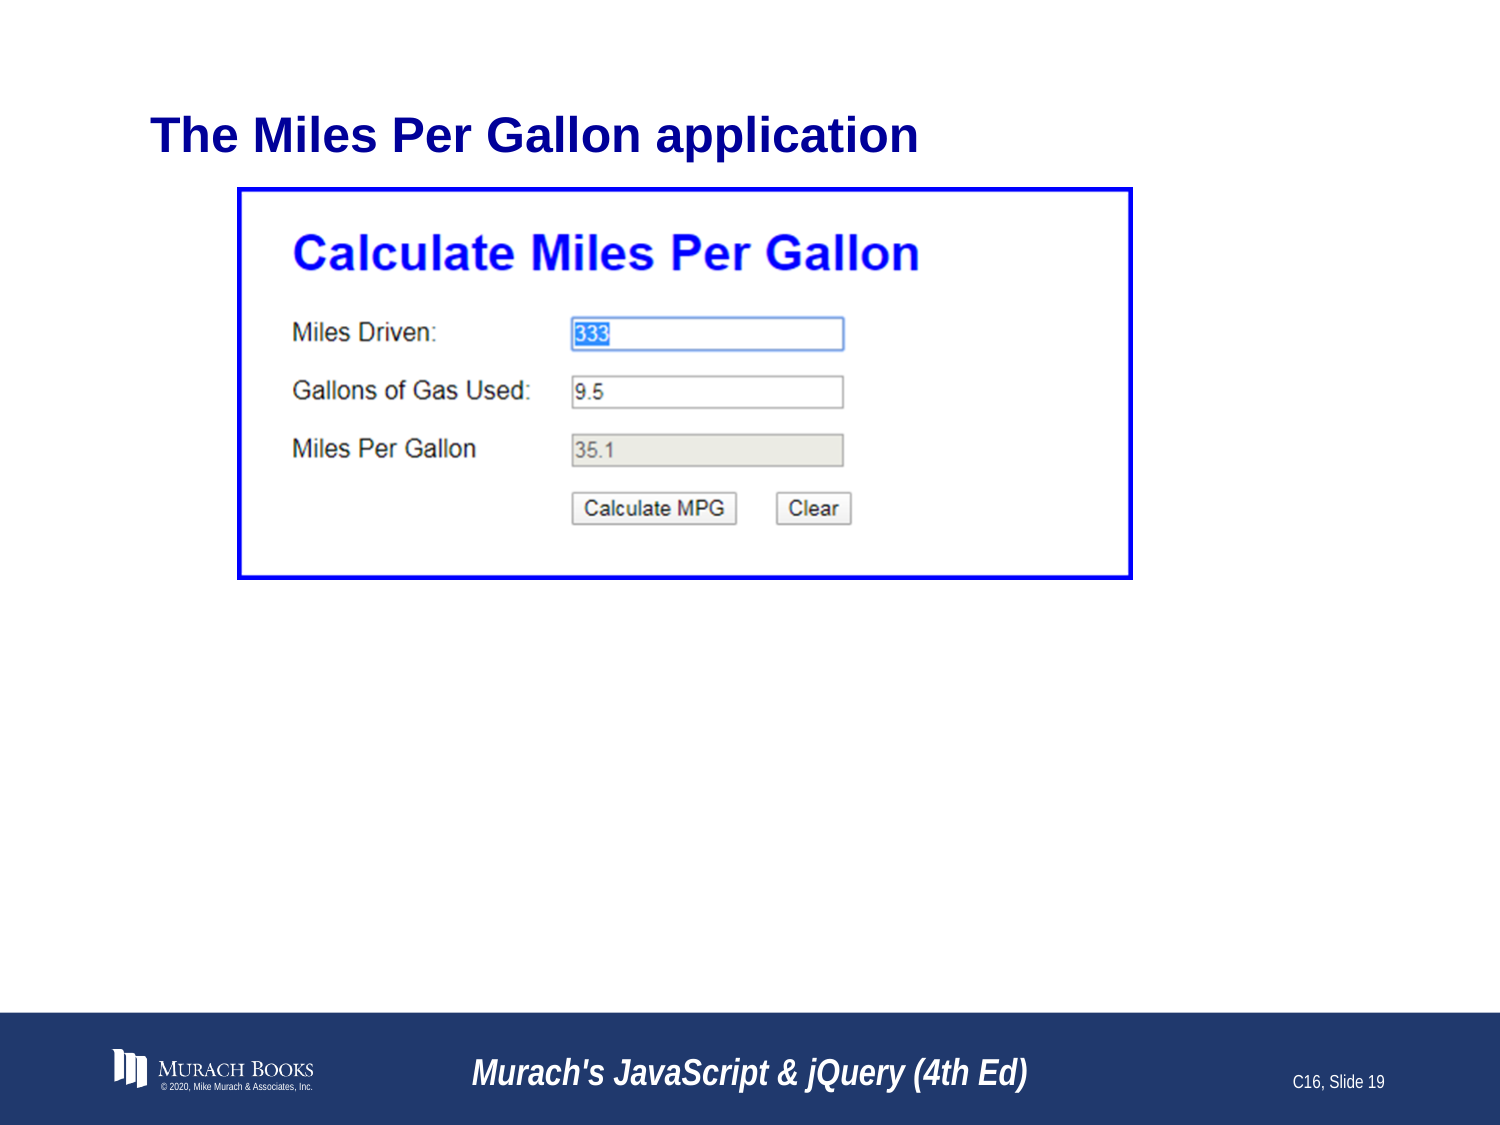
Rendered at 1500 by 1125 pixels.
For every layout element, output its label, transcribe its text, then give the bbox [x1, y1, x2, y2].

footer © 2020, Mike Murach & Associates, Inc. [12, 1025, 463, 1100]
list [237, 187, 1133, 580]
title The Miles Per Gallon application [150, 102, 1350, 164]
slide_number C16, Slide 19 [1087, 1025, 1400, 1100]
slide_number Murach's JavaScript & jQuery (4th Ed) [463, 1025, 1050, 1100]
